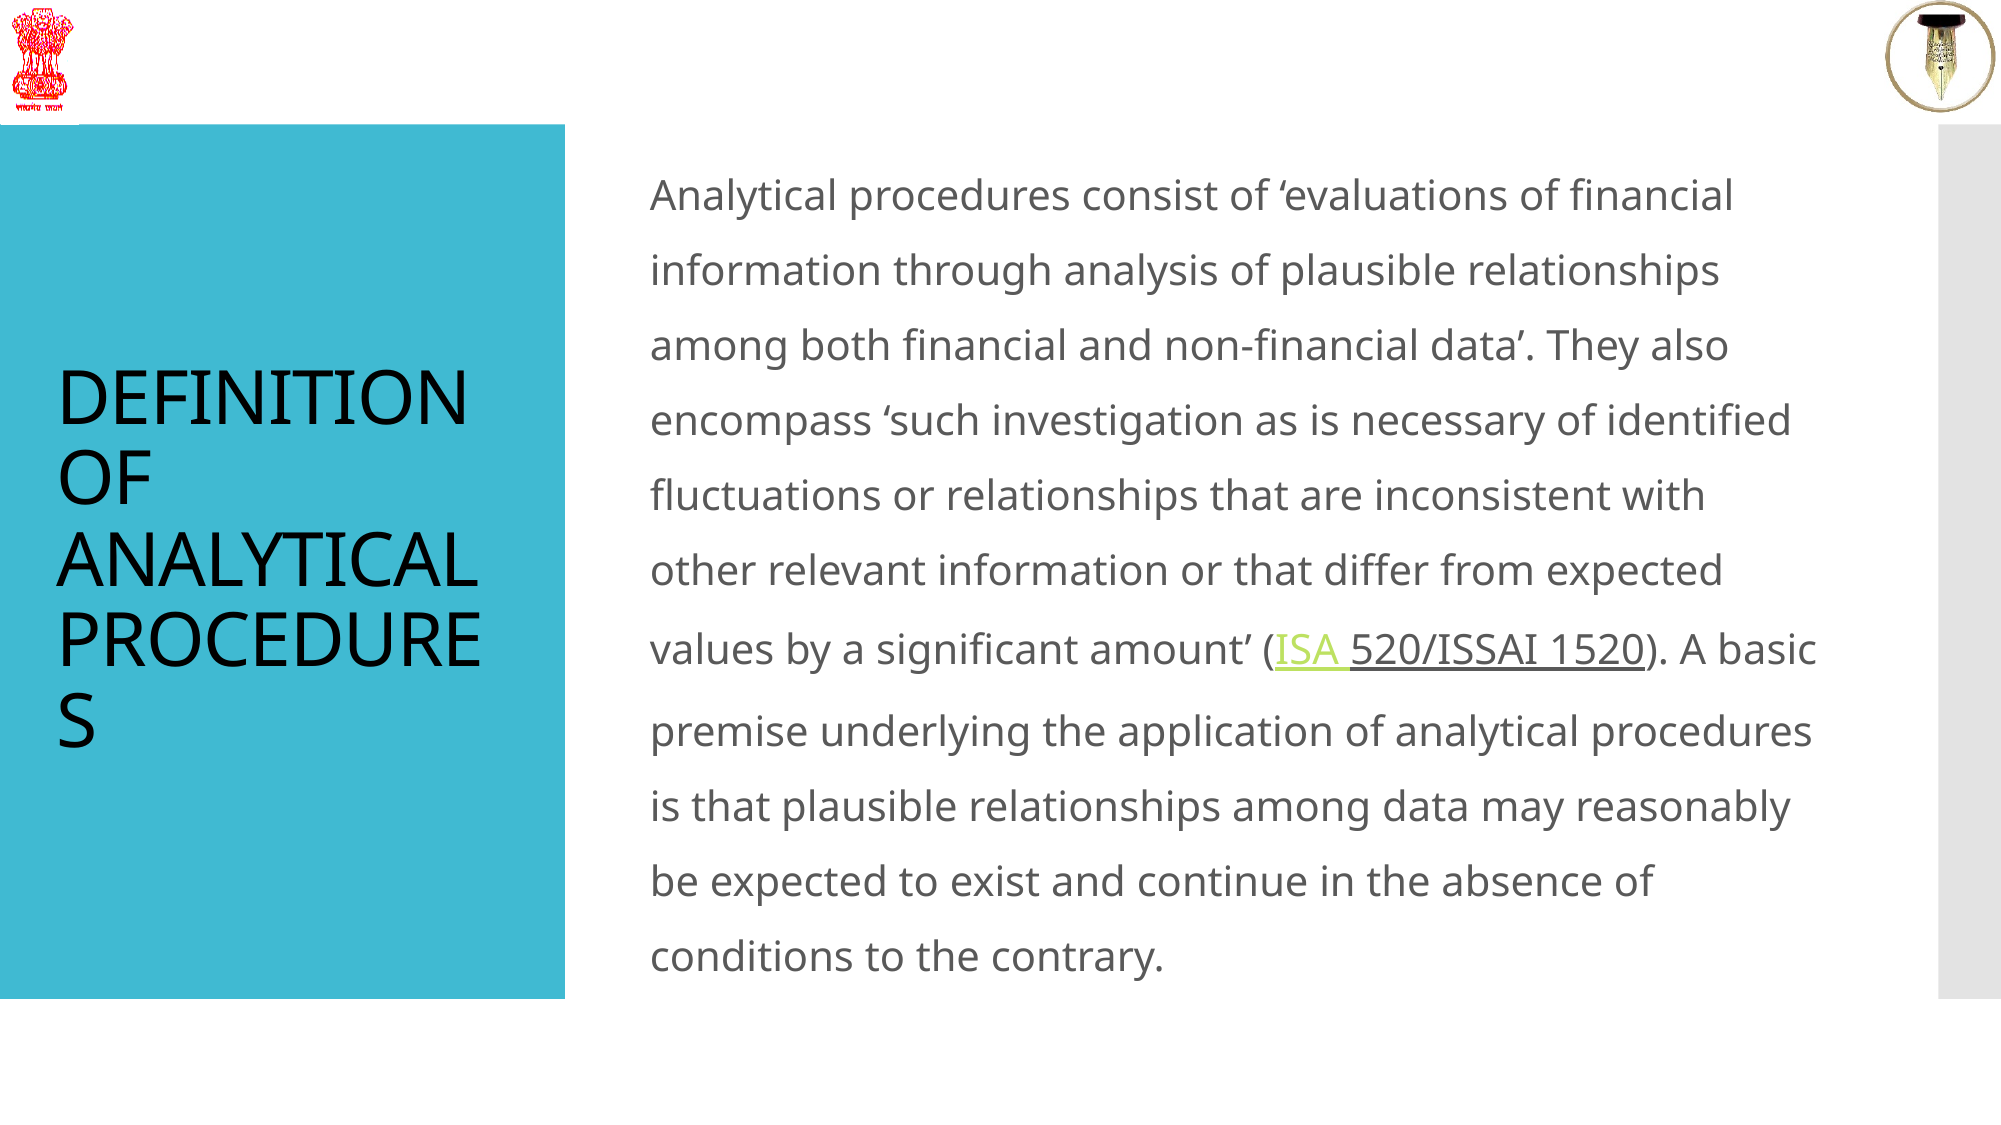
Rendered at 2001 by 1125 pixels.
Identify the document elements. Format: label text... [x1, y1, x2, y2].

list Analytical procedures consist of ‘evaluations of financial information through analysis of plausible relationships among both financial and non-financial data’. They also encompass ‘such investigation as is necessary of identified fluctuations or relationships that are inconsistent with other relevant information or that differ from expected values by a significant amount’ (ISA 520/ISSAI 1520). A basic premise underlying the application of analytical procedures is that plausible relationships among data may reasonably be expected to exist and continue in the absence of conditions to the contrary. [634, 141, 1835, 982]
title DEFINITION OF ANALYTICAL PROCEDURES [41, 184, 525, 940]
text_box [0, 0, 79, 125]
picture [1884, 0, 1996, 113]
